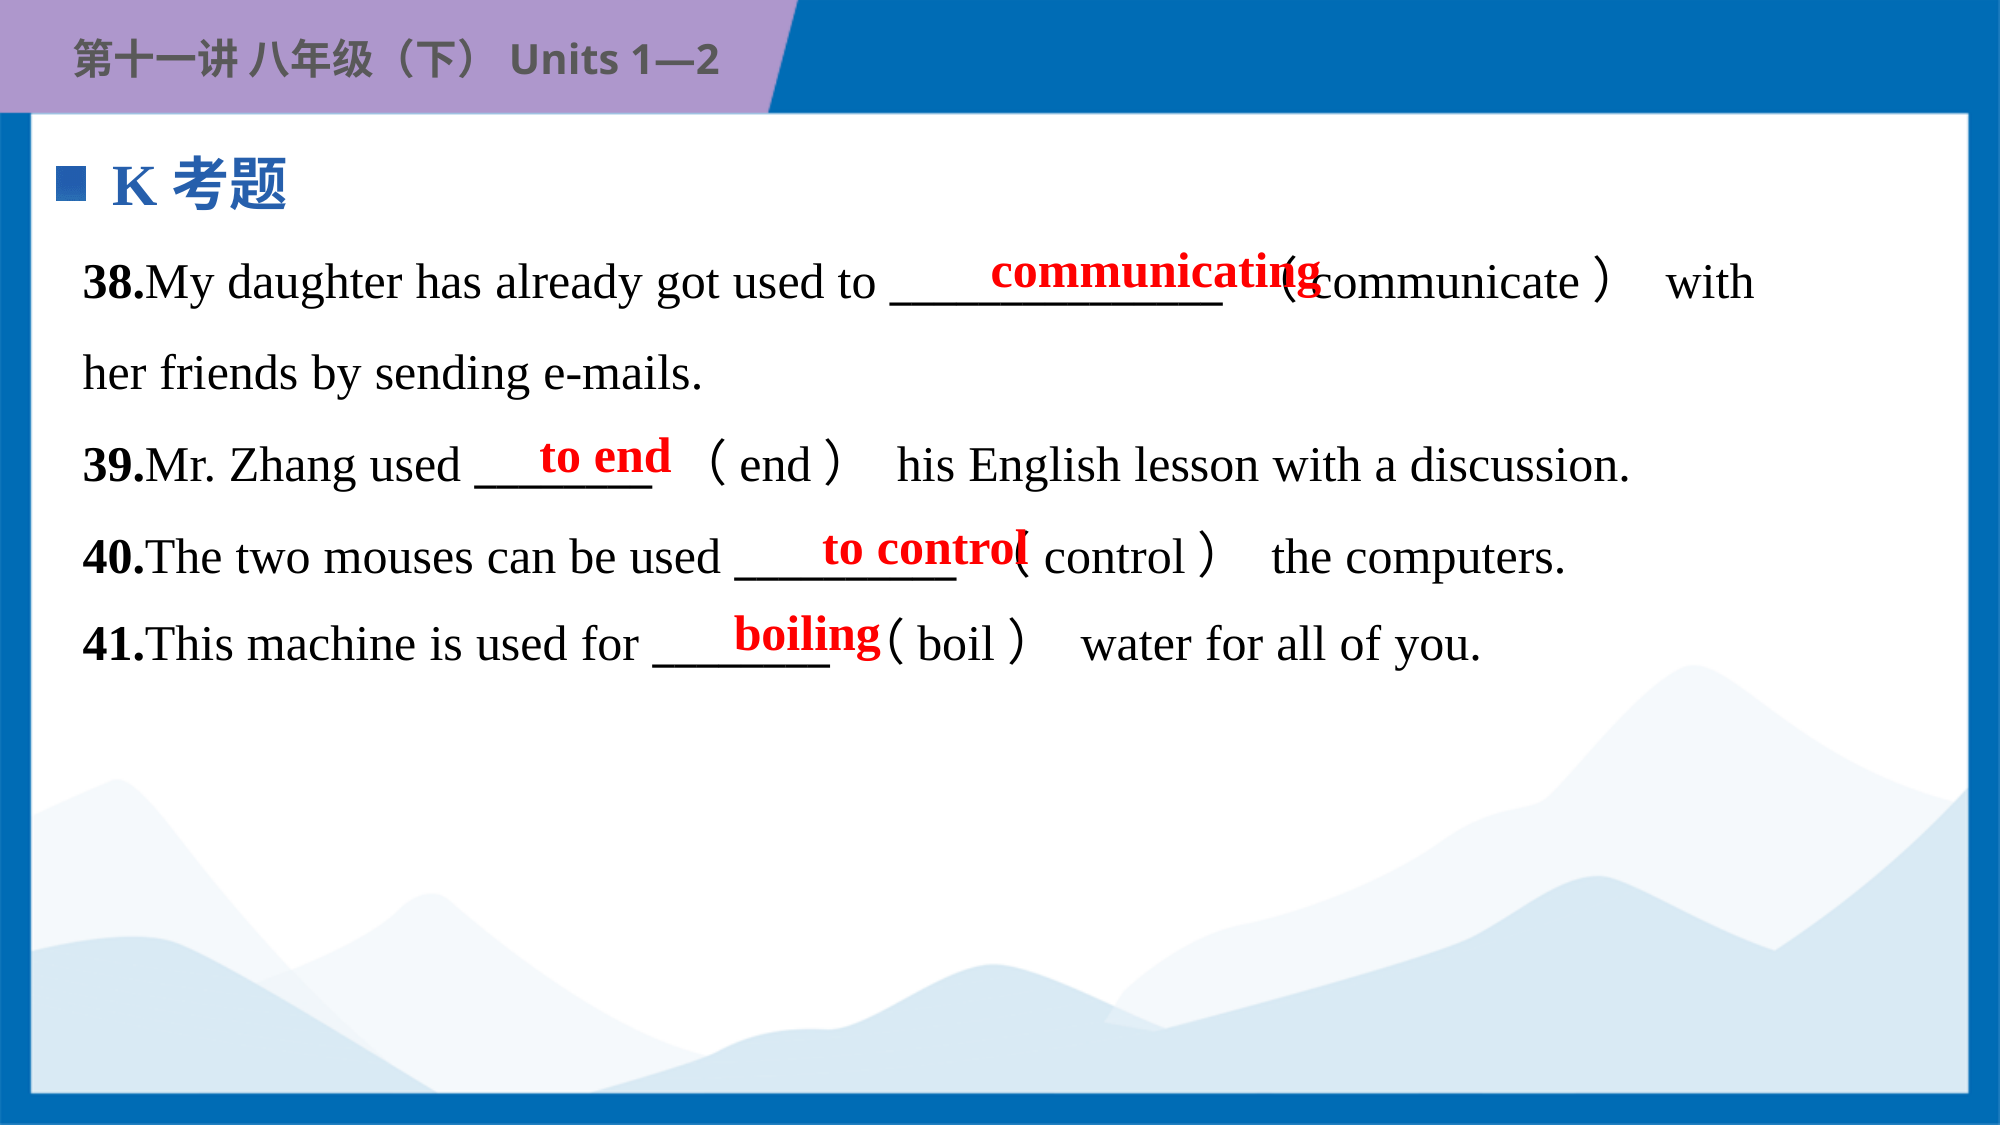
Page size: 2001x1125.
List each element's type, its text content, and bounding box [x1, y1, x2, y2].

text_box K考题 [112, 146, 1917, 216]
text_box 38.My daughter has already got used to _______________ （communicate） with her friends by sending e-mails. 39.Mr. Zhang used ________ （end） his English lesson with a discussion. 40.The two mouses can be used __________ （control） the computers. 41.This machine is used for ________ （boil） water for all of you. [82, 216, 1917, 662]
text_box communicating [972, 210, 1340, 289]
text_box to end [515, 395, 696, 474]
picture [0, 0, 2000, 1125]
text_box to control [798, 487, 1053, 565]
text_box boiling [715, 573, 900, 652]
